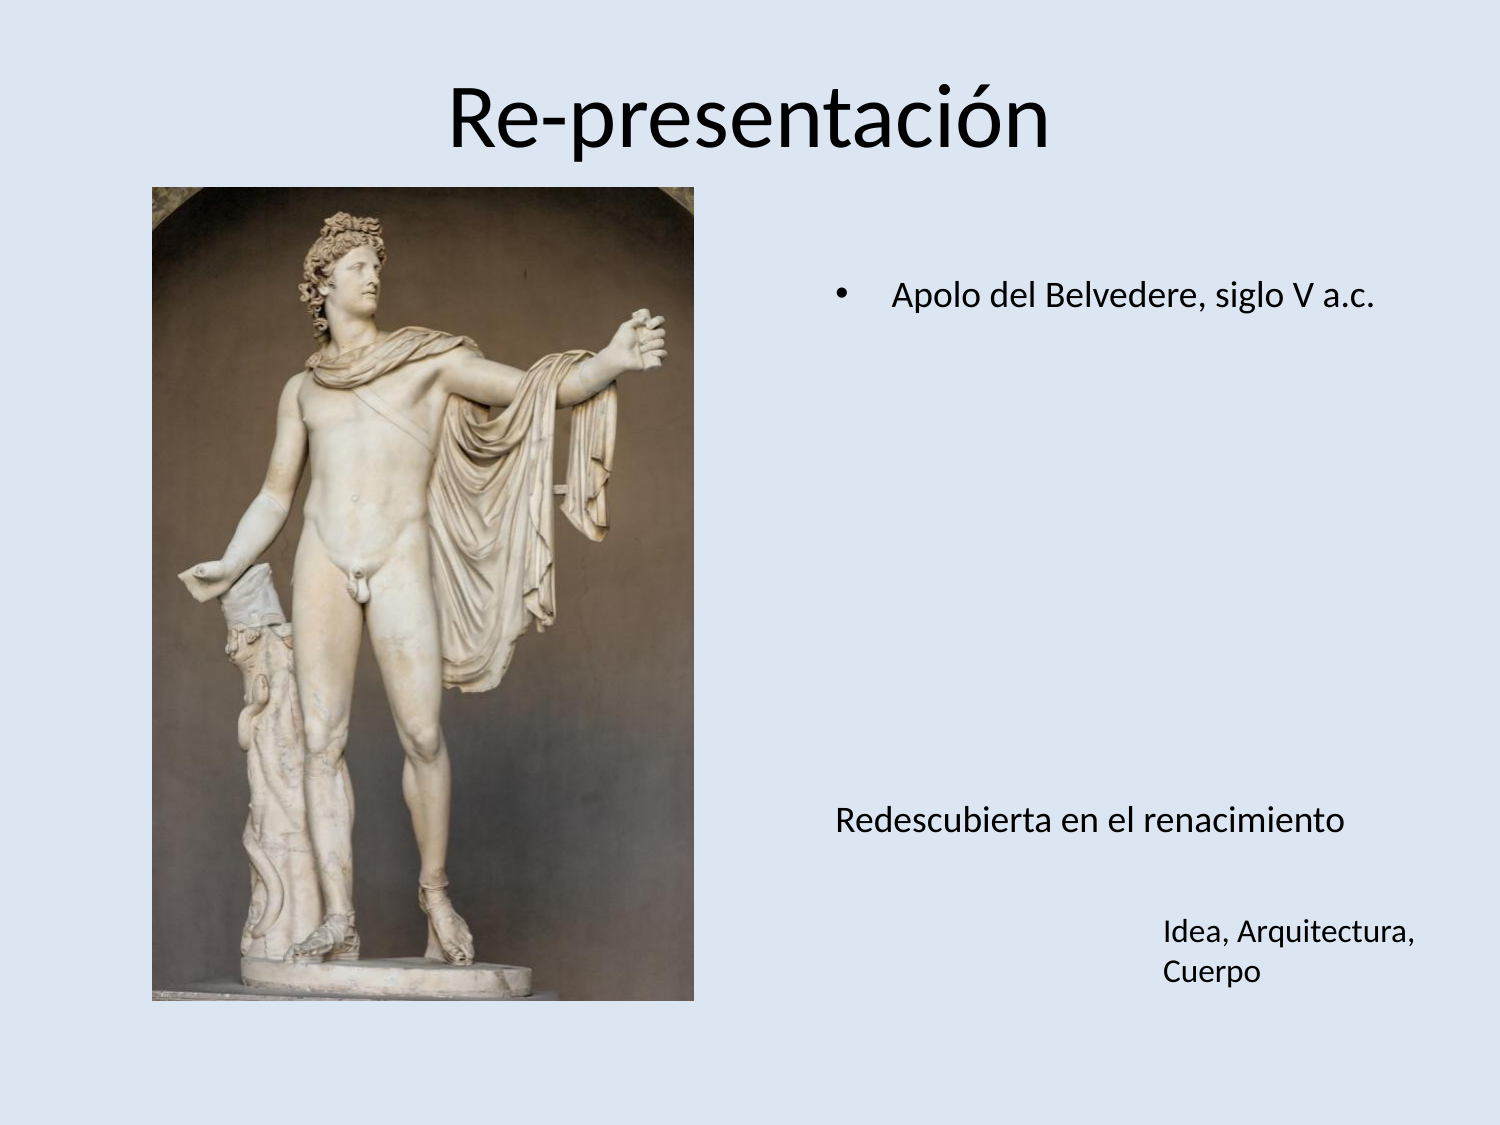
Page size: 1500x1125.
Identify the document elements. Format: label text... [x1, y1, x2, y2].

title Re-presentación [75, 45, 1425, 176]
list Apolo del Belvedere, siglo V a.c. Redescubierta en el renacimiento [820, 262, 1425, 868]
picture [152, 187, 694, 1002]
text_box Idea, Arquitectura, Cuerpo [1148, 902, 1442, 997]
